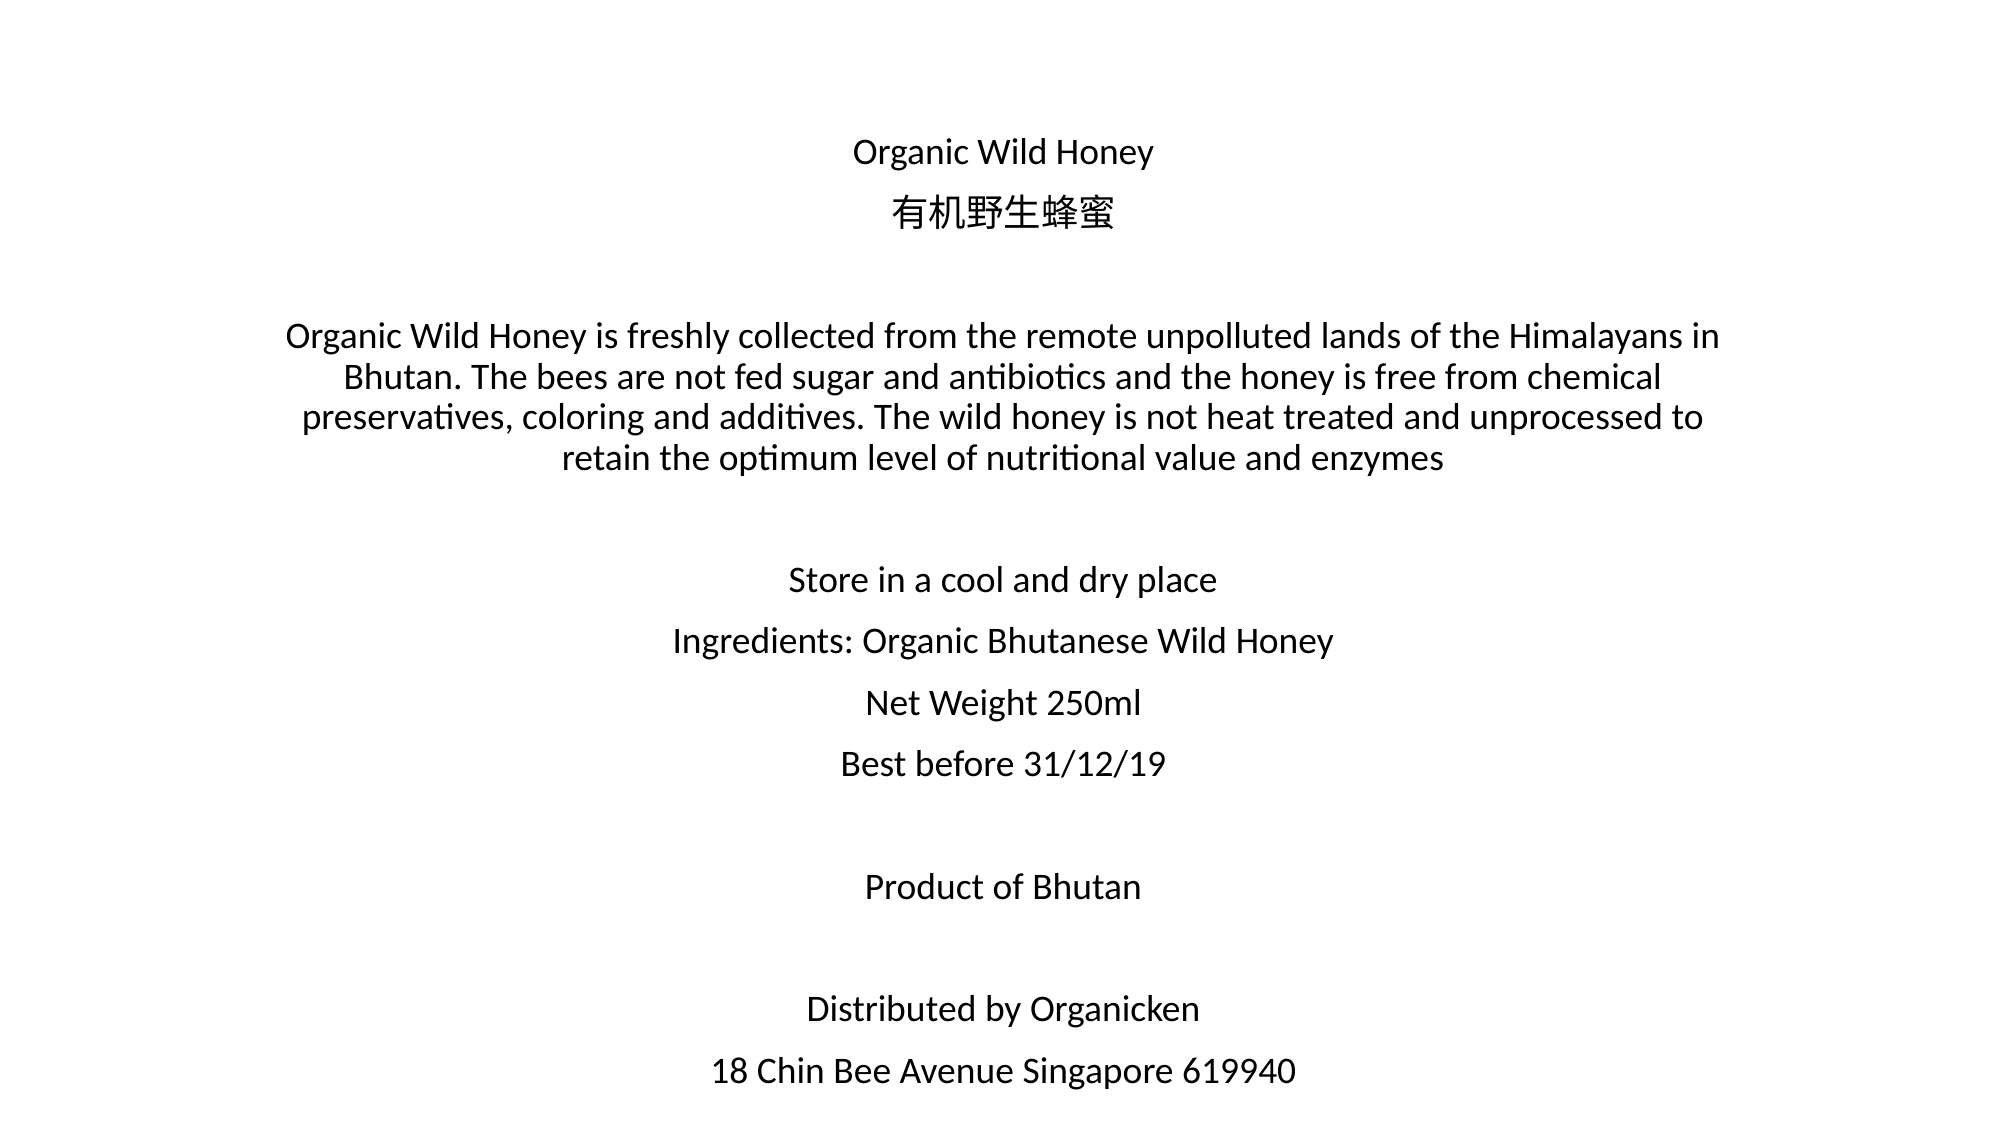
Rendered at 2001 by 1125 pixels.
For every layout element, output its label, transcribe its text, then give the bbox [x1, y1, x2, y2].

subtitle Organic Wild Honey 有机野生蜂蜜 Organic Wild Honey is freshly collected from the remote unpolluted lands of the Himalayans in Bhutan. The bees are not fed sugar and antibiotics and the honey is free from chemical preservatives, coloring and additives. The wild honey is not heat treated and unprocessed to retain the optimum level of nutritional value and enzymes Store in a cool and dry place Ingredients: Organic Bhutanese Wild Honey Net Weight 250ml Best before 31/12/19 Product of Bhutan Distributed by Organicken 18 Chin Bee Avenue Singapore 619940 [253, 125, 1754, 981]
